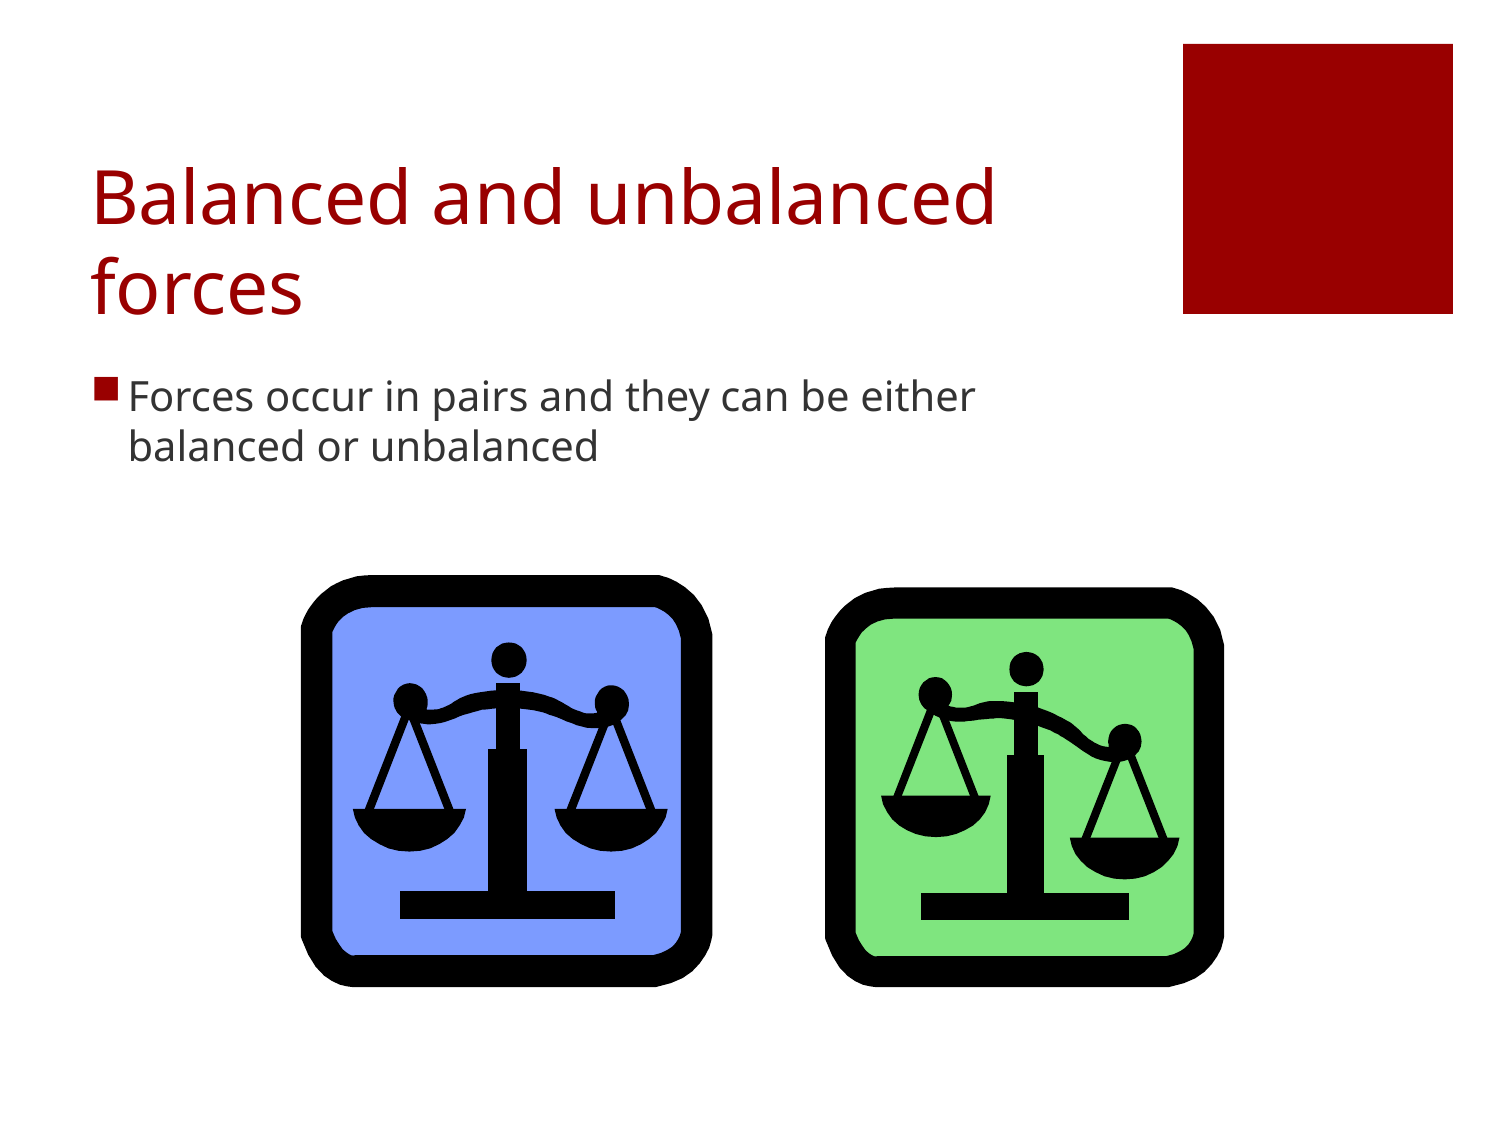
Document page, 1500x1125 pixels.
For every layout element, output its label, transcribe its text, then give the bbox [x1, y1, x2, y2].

picture [824, 586, 1225, 988]
title Balanced and unbalanced forces [75, 149, 1143, 338]
list Forces occur in pairs and they can be either balanced or unbalanced [75, 362, 1143, 1005]
picture [300, 574, 713, 988]
